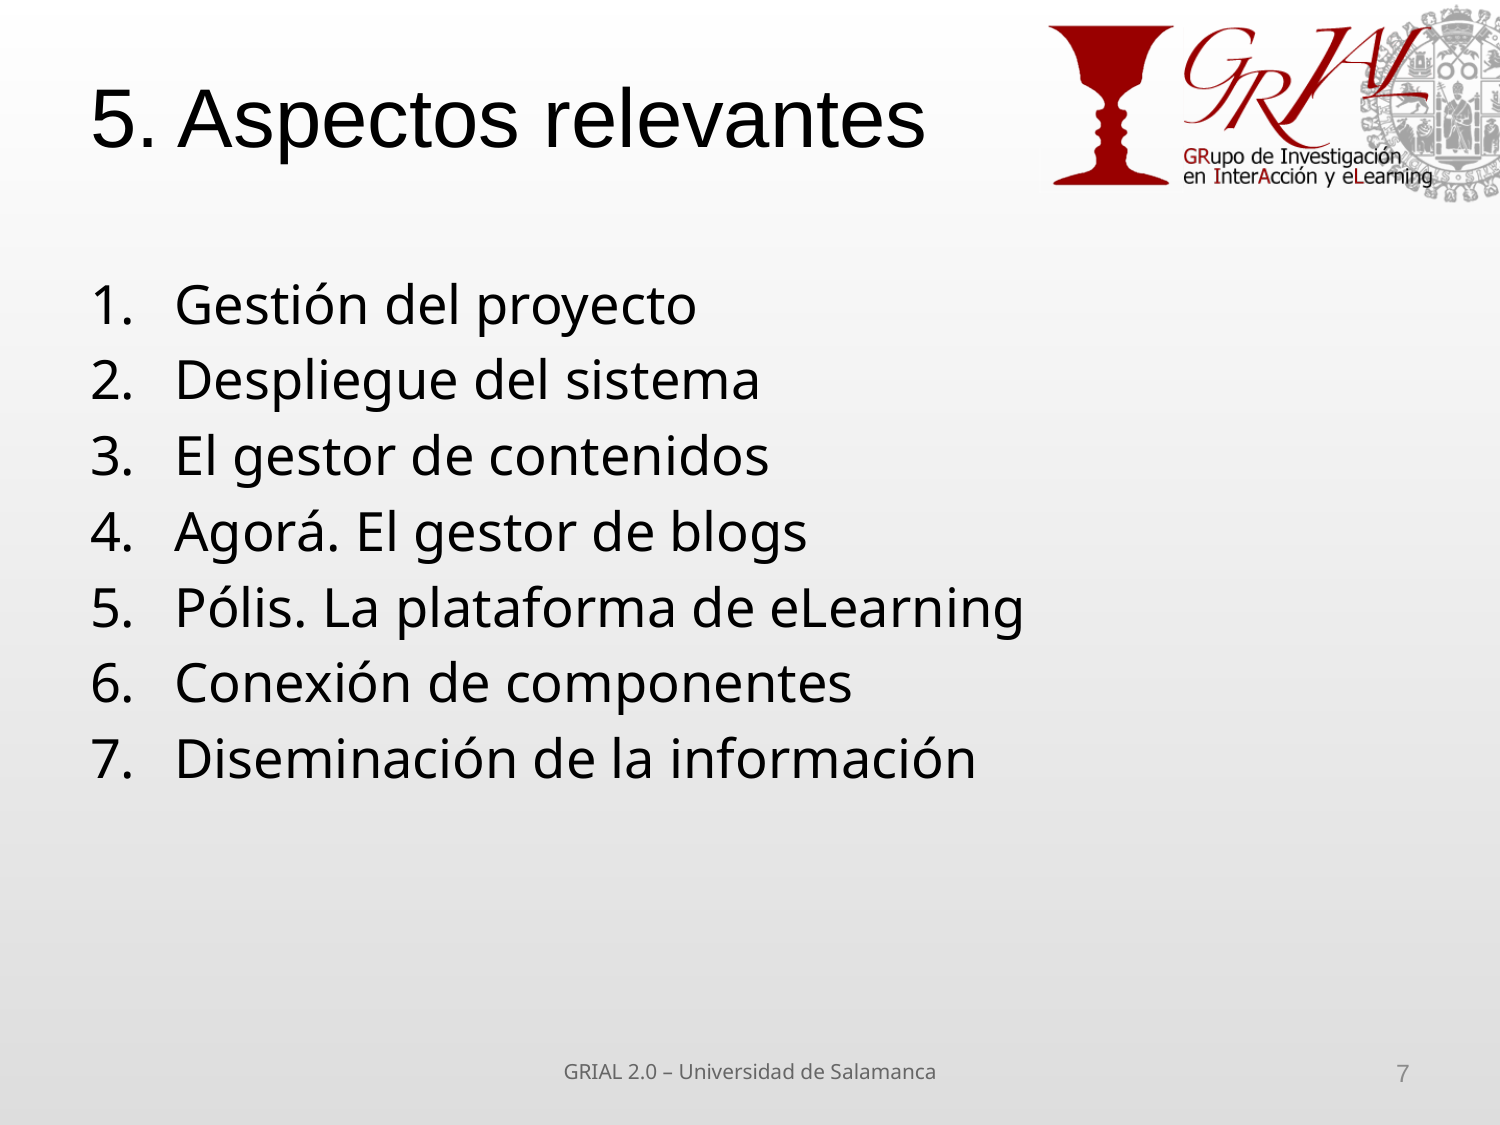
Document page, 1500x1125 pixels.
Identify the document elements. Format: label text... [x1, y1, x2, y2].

footer GRIAL 2.0 – Universidad de Salamanca [512, 1042, 988, 1103]
title 5. Aspectos relevantes [75, 20, 1040, 209]
picture [1039, 0, 1500, 209]
list Gestión del proyecto Despliegue del sistema El gestor de contenidos Agorá. El gestor de blogs Pólis. La plataforma de eLearning Conexión de componentes Diseminación de la información [75, 262, 1425, 1005]
slide_number 7 [1074, 1042, 1425, 1103]
